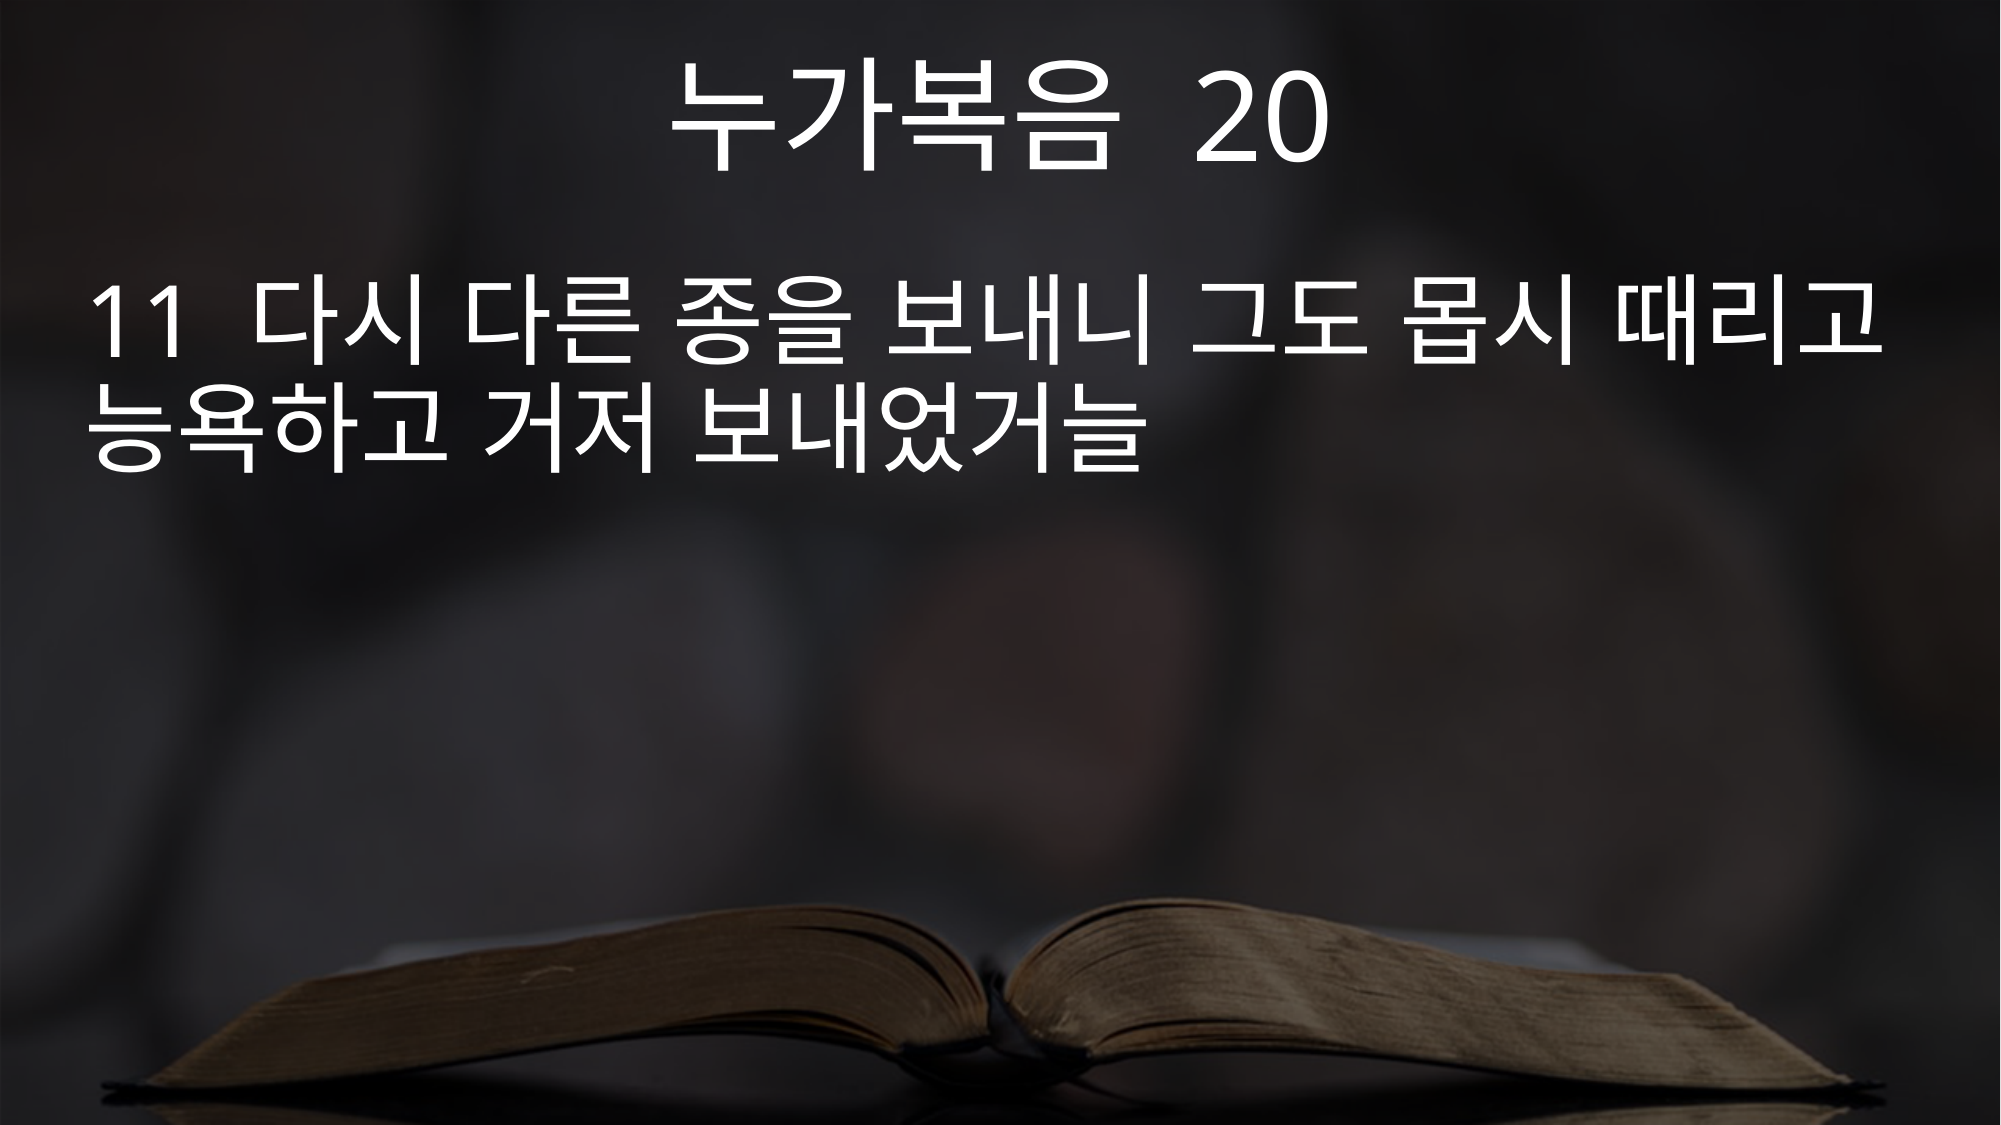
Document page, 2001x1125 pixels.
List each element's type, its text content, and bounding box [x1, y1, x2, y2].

footer 누가복음 20 [0, 32, 2000, 192]
list 11 다시 다른 종을 보내니 그도 몹시 때리고 능욕하고 거저 보내었거늘 [69, 263, 1953, 423]
picture [0, 0, 2001, 1125]
